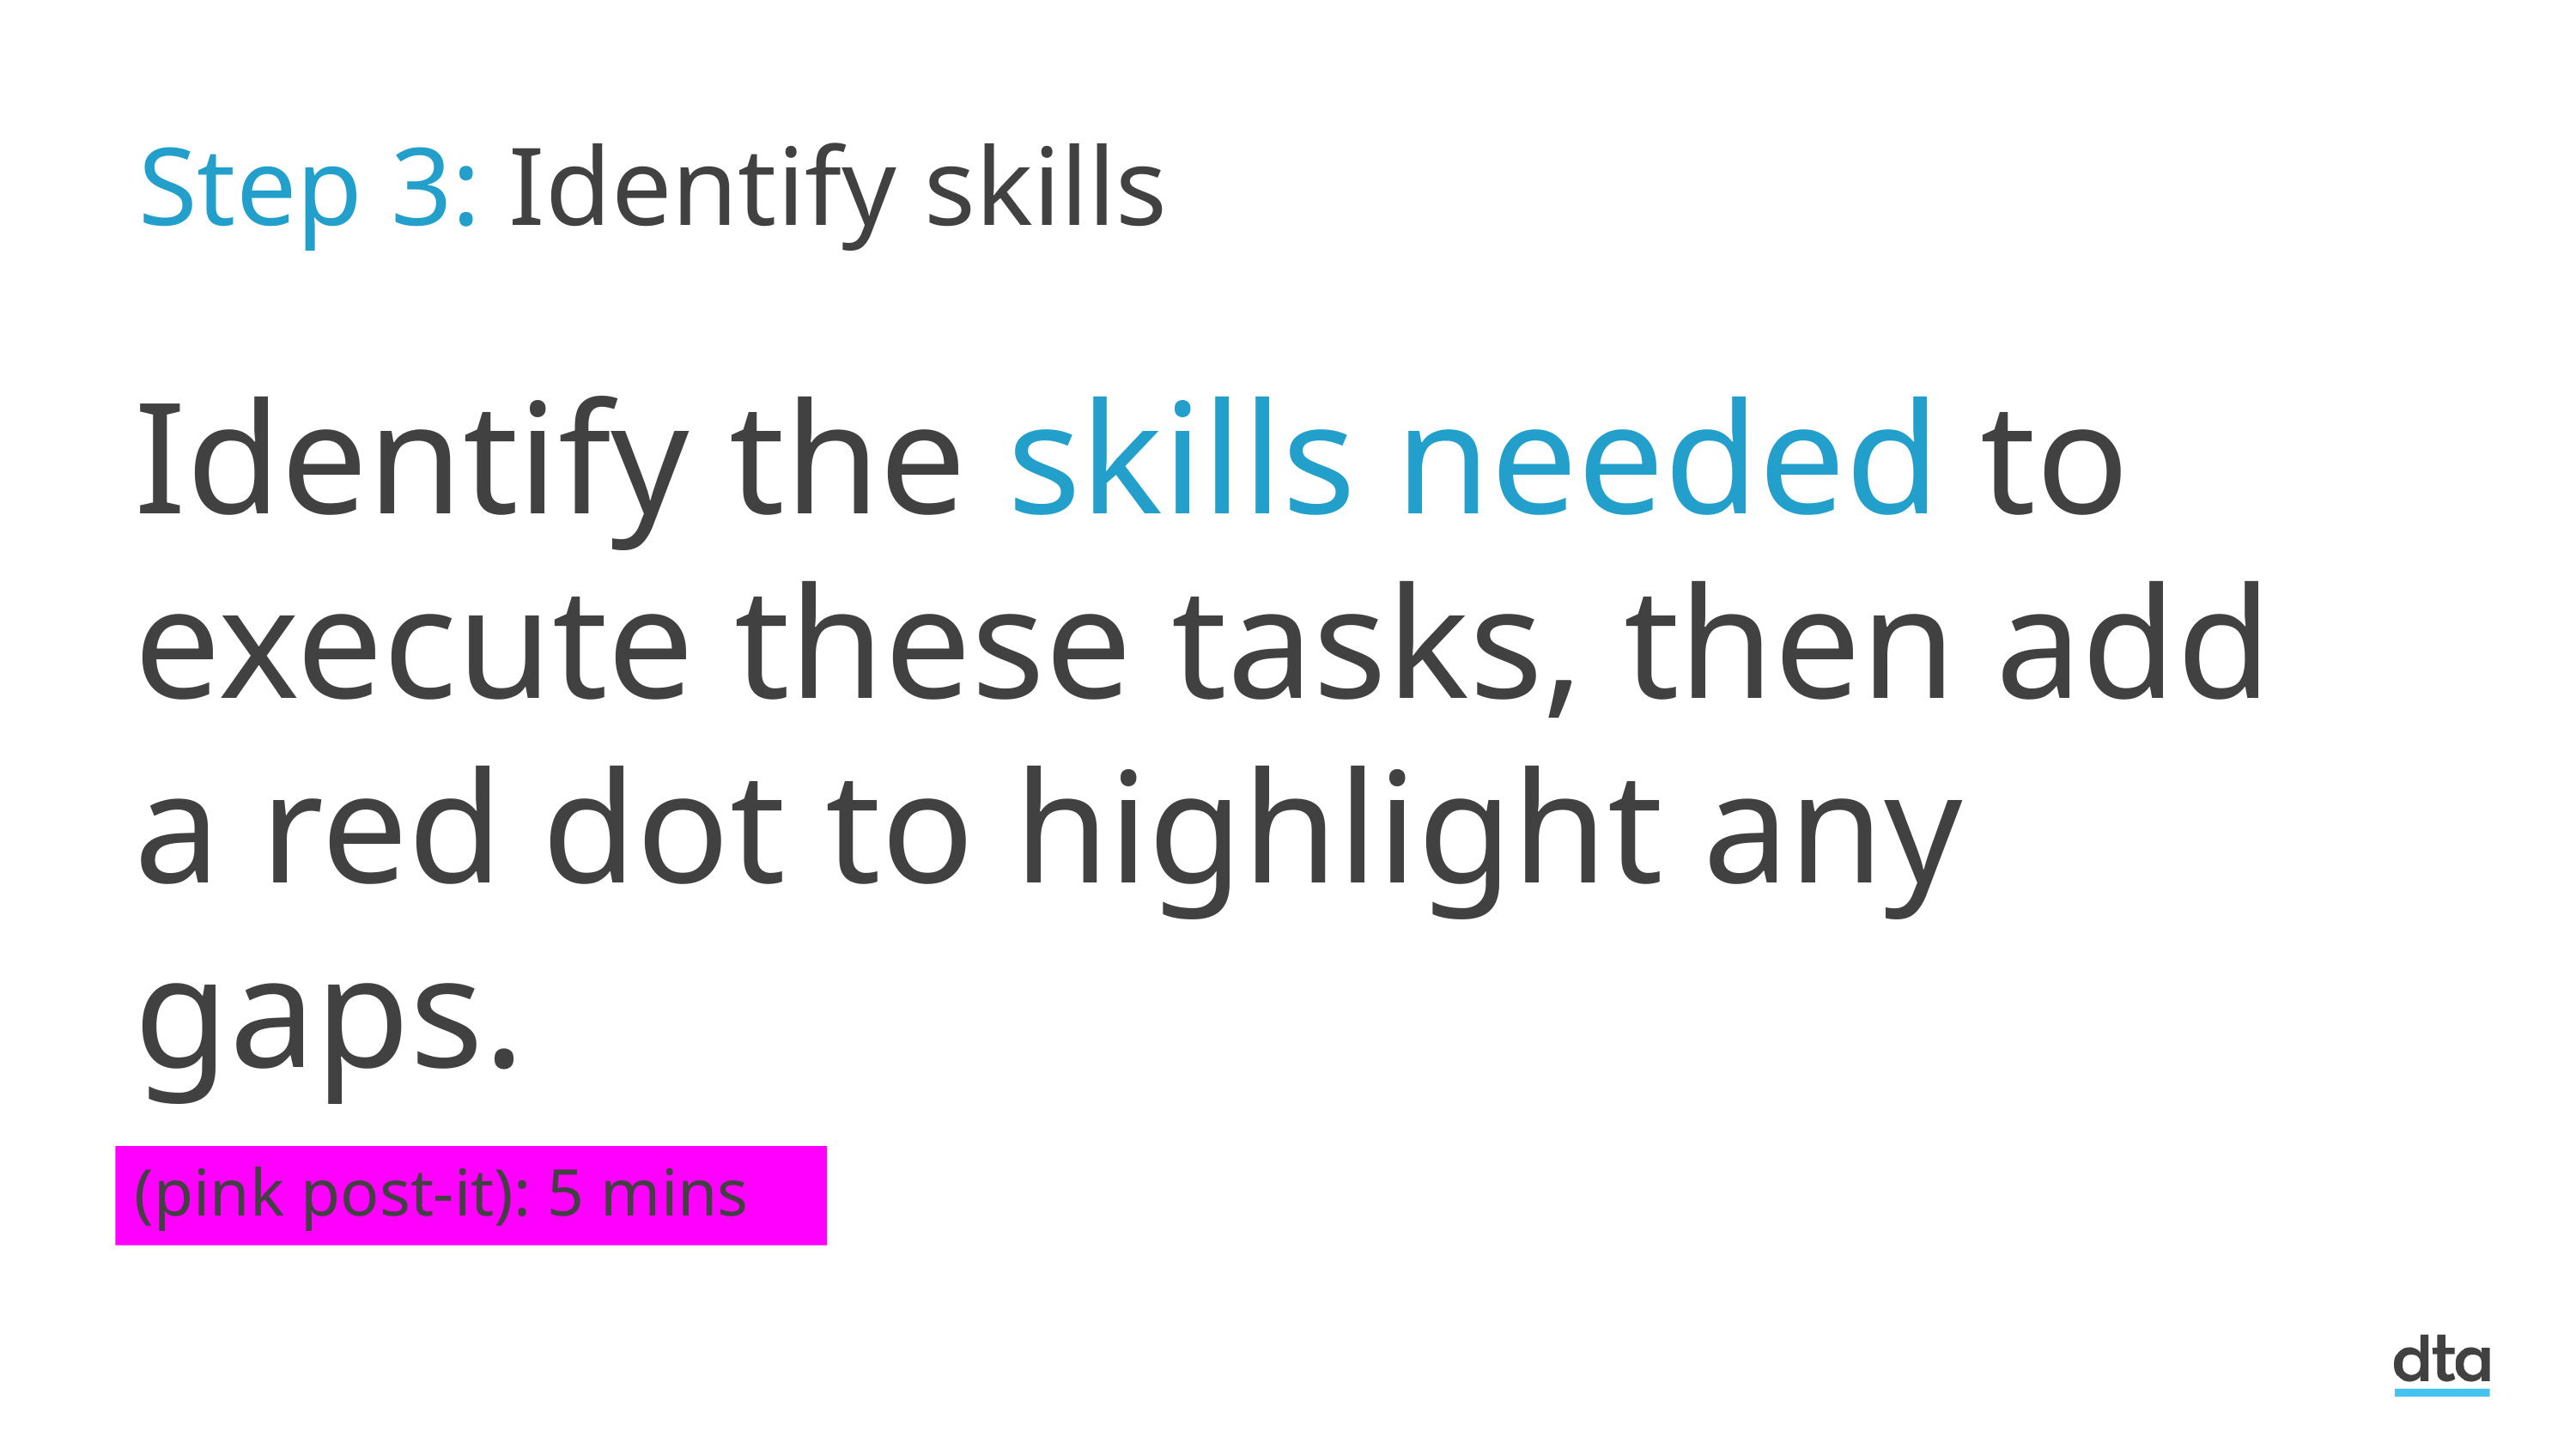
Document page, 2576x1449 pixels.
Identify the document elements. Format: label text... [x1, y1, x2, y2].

text_box [115, 1146, 828, 1246]
picture [2394, 1334, 2490, 1397]
text_box Step 3: Identify skills [133, 112, 2016, 328]
title Identify the skills needed to execute these tasks, then add a red dot to highlight any gaps. (pink post-it): 5 mins [115, 340, 2402, 1131]
